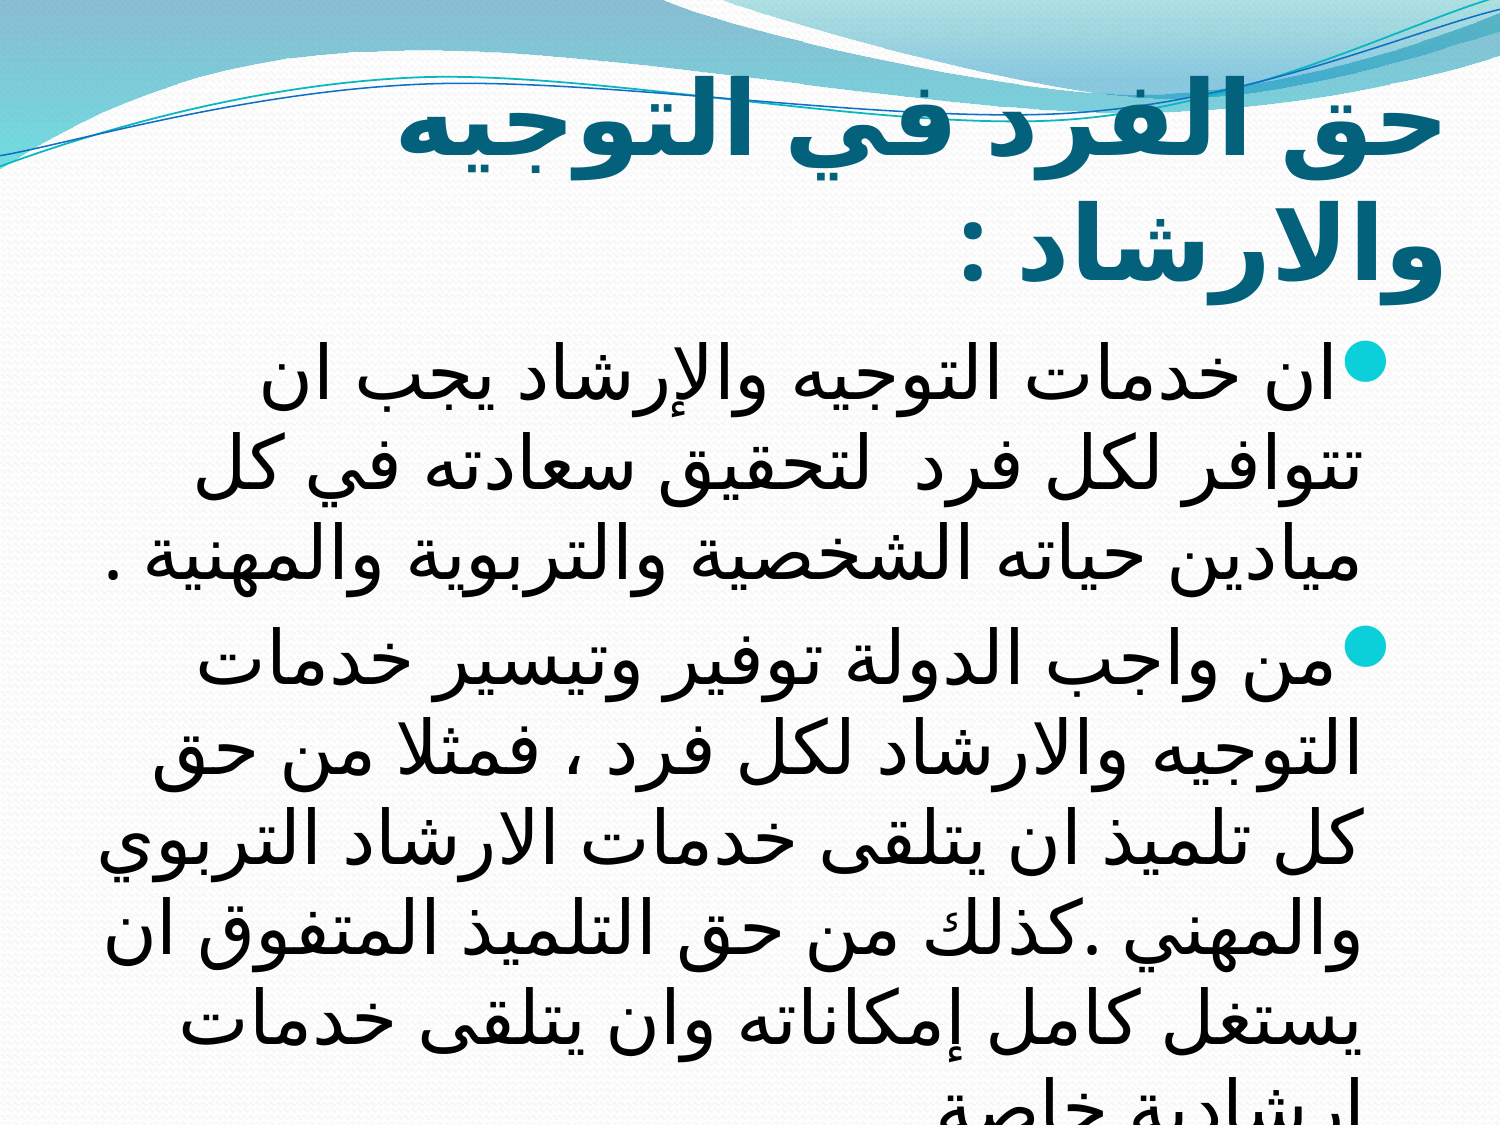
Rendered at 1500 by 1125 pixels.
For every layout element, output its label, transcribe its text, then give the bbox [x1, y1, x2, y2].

list ان خدمات التوجيه والإرشاد يجب ان تتوافر لكل فرد لتحقيق سعادته في كل ميادين حياته الشخصية والتربوية والمهنية . من واجب الدولة توفير وتيسير خدمات التوجيه والارشاد لكل فرد ، فمثلا من حق كل تلميذ ان يتلقى خدمات الارشاد التربوي والمهني .كذلك من حق التلميذ المتفوق ان يستغل كامل إمكاناته وان يتلقى خدمات ارشادية خاصة . [75, 317, 1425, 1038]
title حق الفرد في التوجيه والارشاد : [100, 113, 1451, 302]
